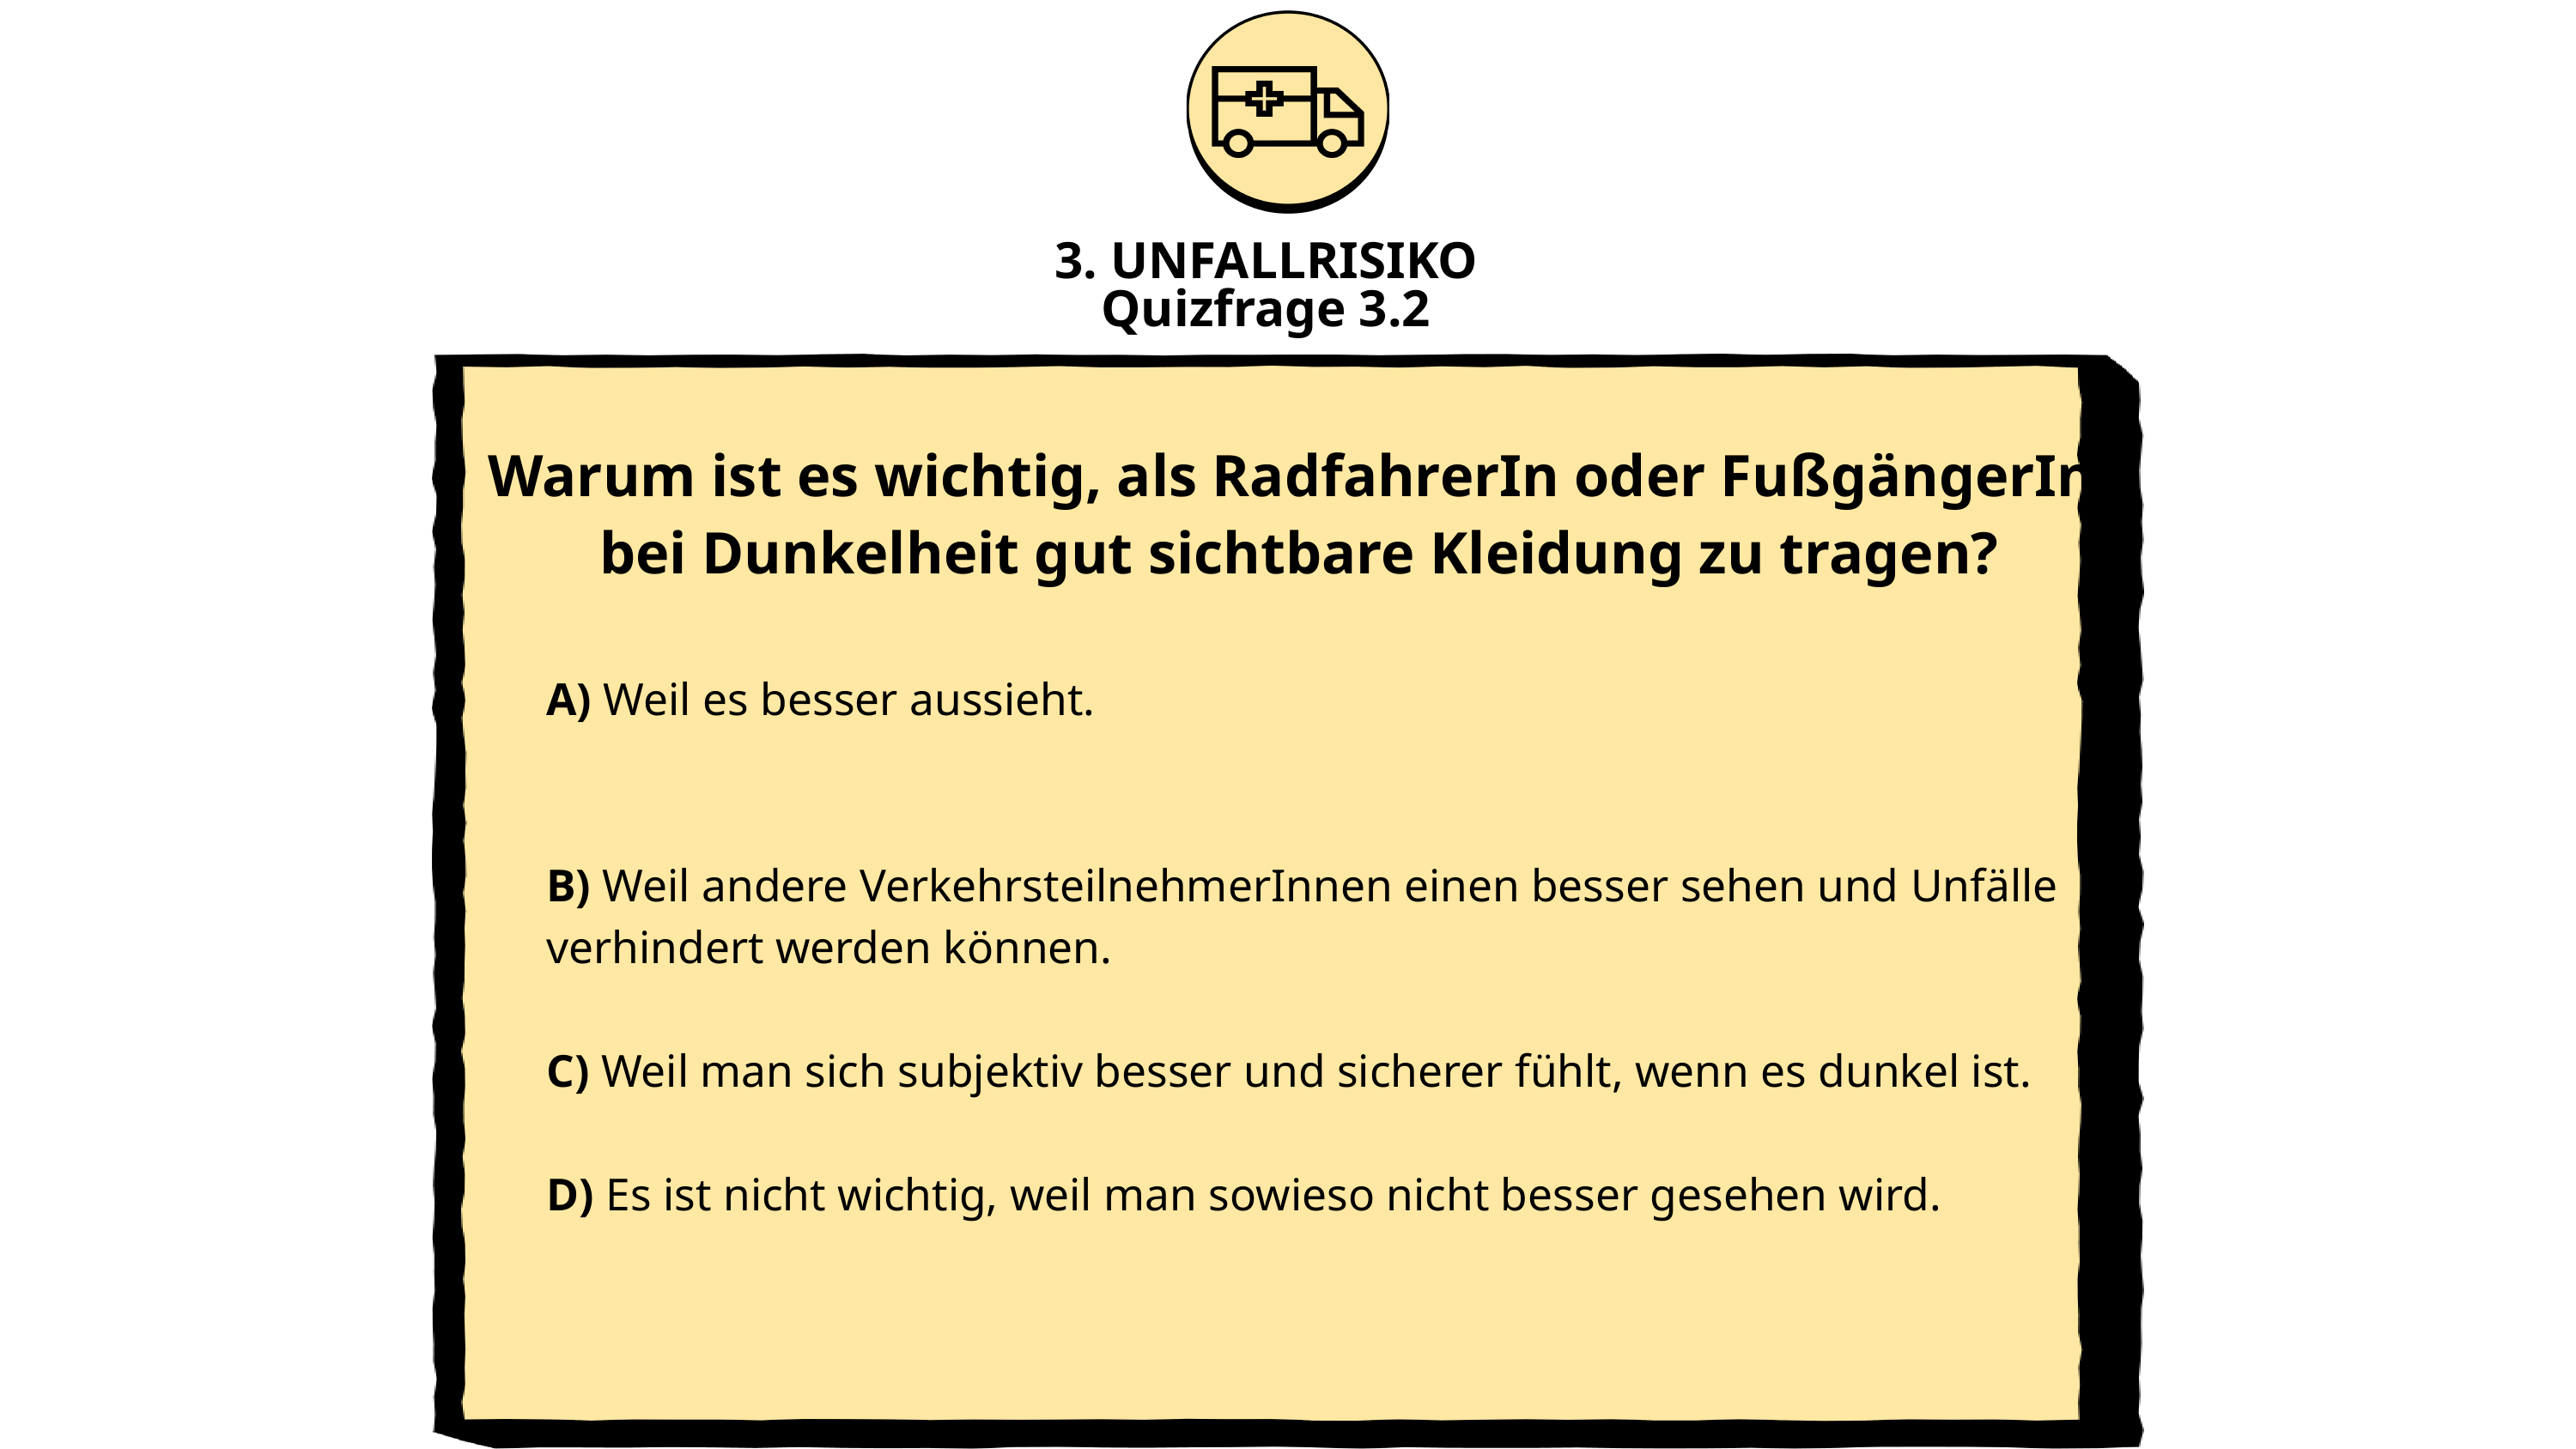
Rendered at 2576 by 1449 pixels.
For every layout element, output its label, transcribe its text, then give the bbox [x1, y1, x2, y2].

text_box [1186, 10, 1389, 214]
text_box Warum ist es wichtig, als RadfahrerIn oder FußgängerIn bei Dunkelheit gut sichtbare Kleidung zu tragen? A) Weil es besser aussieht. B) Weil andere VerkehrsteilnehmerInnen einen besser sehen und Unfälle verhindert werden können. C) Weil man sich subjektiv besser und sicherer fühlt, wenn es dunkel ist. D) Es ist nicht wichtig, weil man sowieso nicht besser gesehen wird. [482, 430, 2117, 1221]
text_box [1212, 66, 1364, 158]
text_box 3. UNFALLRISIKO Quizfrage 3.2 [927, 241, 1606, 336]
text_box [432, 353, 2144, 1449]
